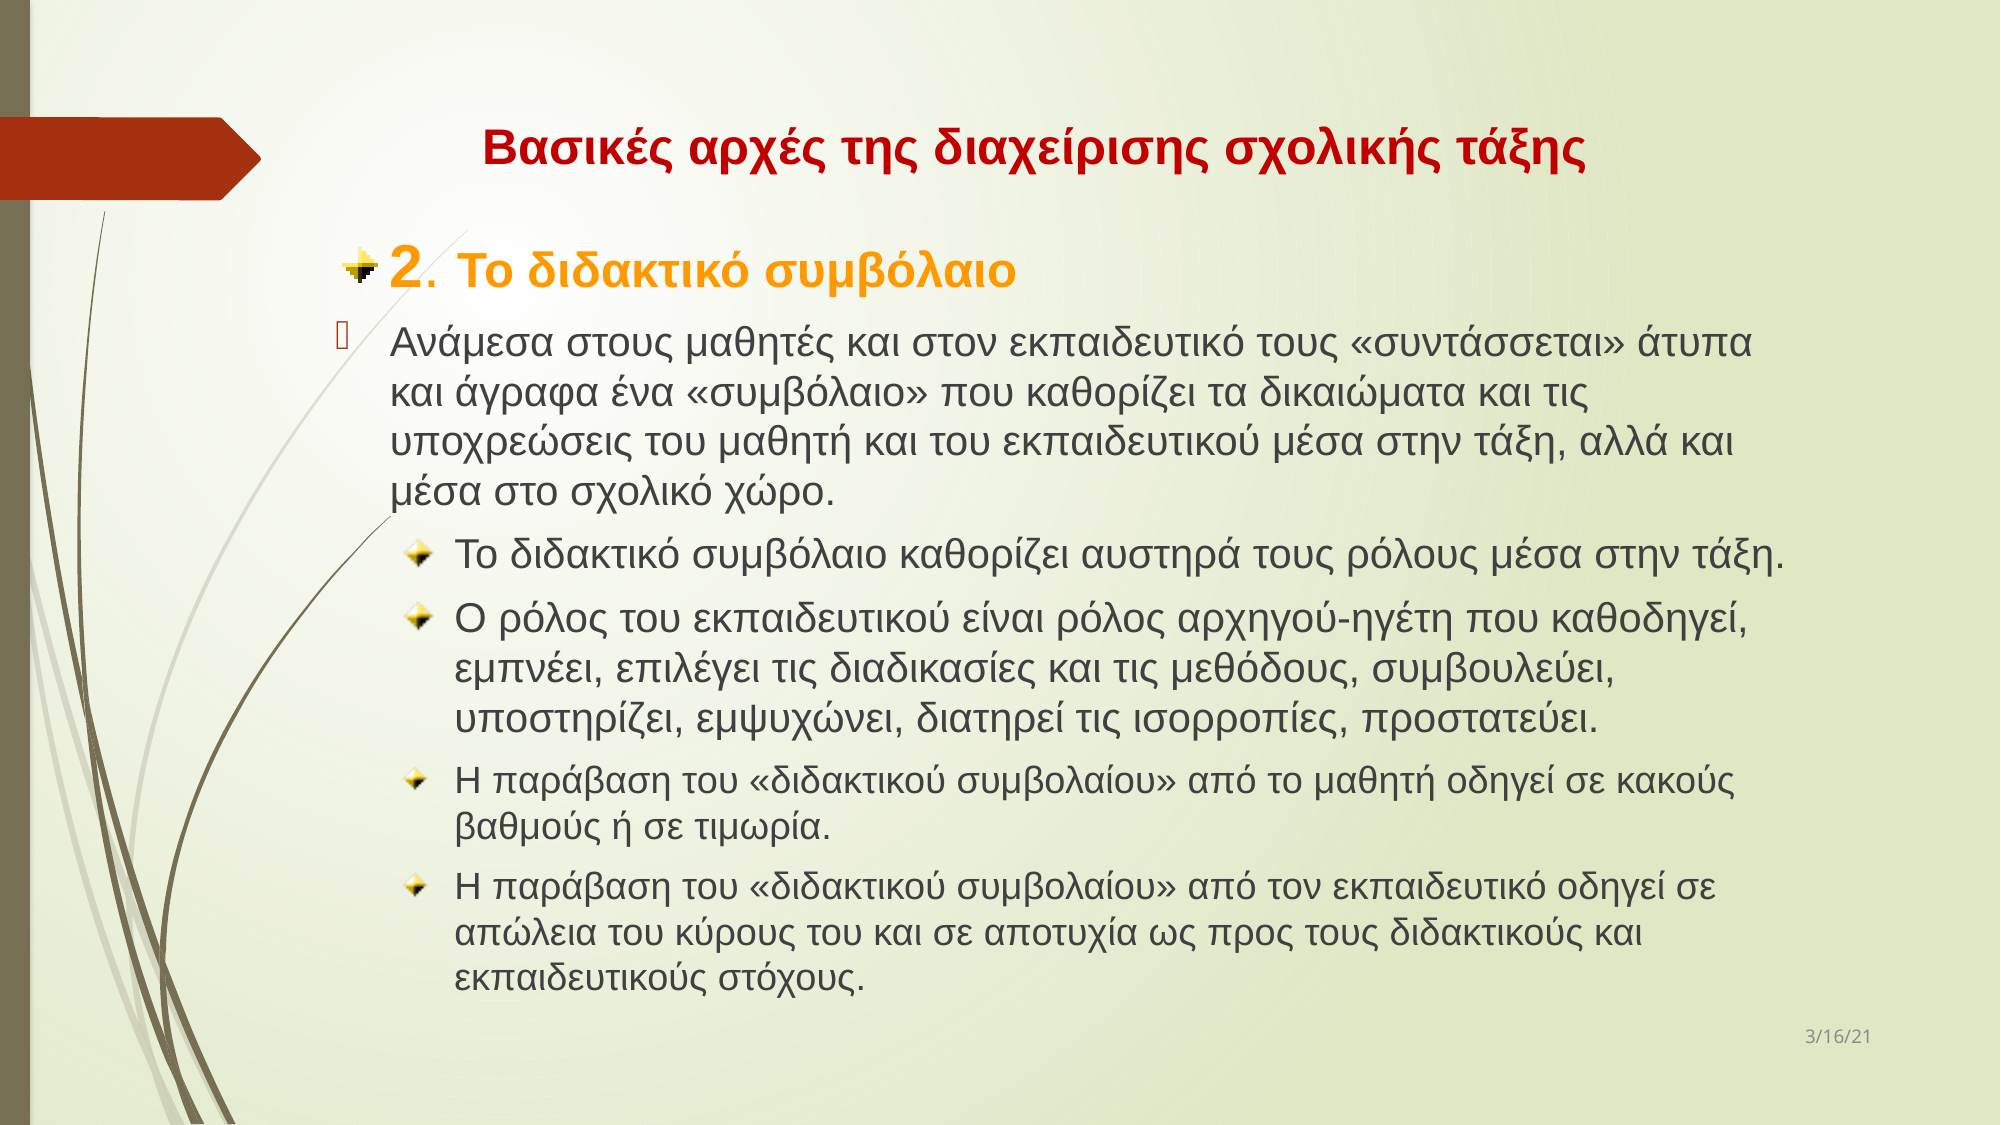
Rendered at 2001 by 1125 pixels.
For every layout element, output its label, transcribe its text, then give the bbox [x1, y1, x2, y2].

picture [399, 597, 437, 634]
list 2. Το διδακτικό συμβόλαιο Ανάμεσα στους μαθητές και στον εκπαιδευτικό τους «συντάσσεται» άτυπα και άγραφα ένα «συμβόλαιο» που καθορίζει τα δικαιώματα και τις υποχρεώσεις του μαθητή και του εκπαιδευτικού μέσα στην τάξη, αλλά και μέσα στο σχολικό χώρο. Το διδακτικό συμβόλαιο καθορίζει αυστηρά τους ρόλους μέσα στην τάξη. Ο ρόλος του εκπαιδευτικού είναι ρόλος αρχηγού-ηγέτη που καθοδηγεί, εμπνέει, επιλέγει τις διαδικασίες και τις μεθόδους, συμβουλεύει, υποστηρίζει, εμψυχώνει, διατηρεί τις ισορροπίες, προστατεύει. Η παράβαση του «διδακτικού συμβολαίου» από το μαθητή οδηγεί σε κακούς βαθμούς ή σε τιμωρία. Η παράβαση του «διδακτικού συμβολαίου» από τον εκπαιδευτικό οδηγεί σε απώλεια του κύρους του και σε αποτυχία ως προς τους διδακτικούς και εκπαιδευτικούς στόχους. [320, 218, 1803, 1036]
picture [399, 763, 430, 793]
picture [399, 534, 437, 571]
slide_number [1699, 1005, 1888, 1067]
text_box Βασικές αρχές της διαχείρισης σχολικής τάξης [410, 107, 1661, 182]
picture [399, 869, 430, 900]
picture [335, 239, 382, 287]
